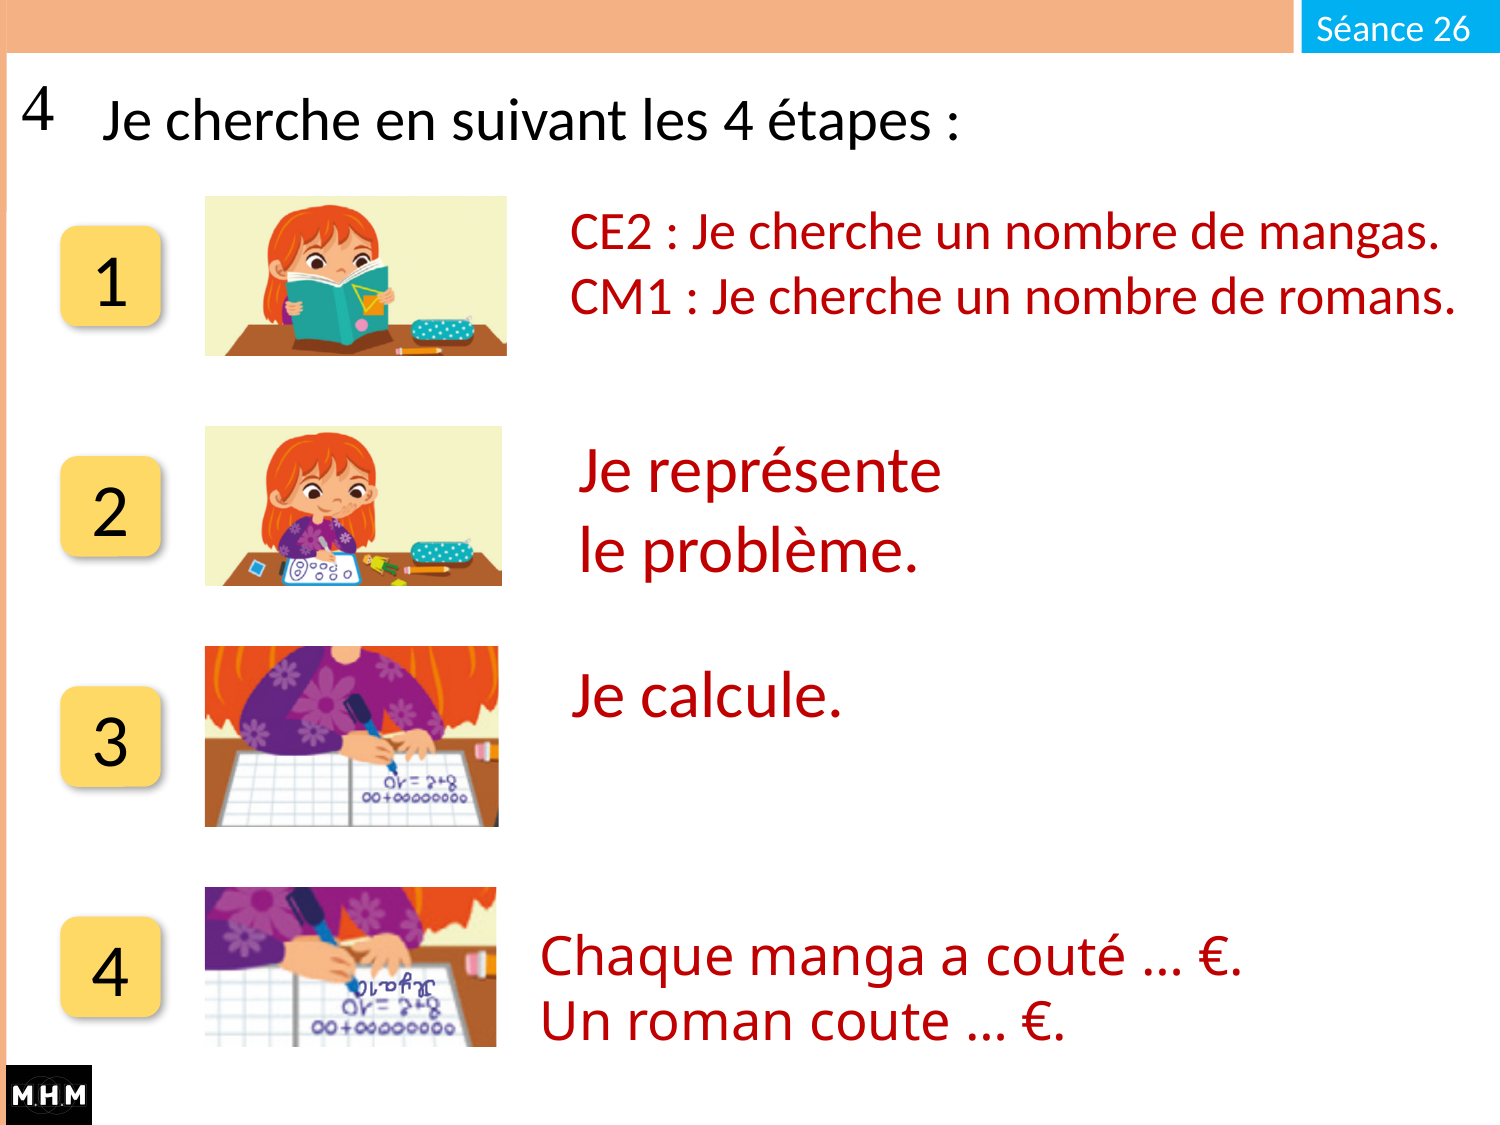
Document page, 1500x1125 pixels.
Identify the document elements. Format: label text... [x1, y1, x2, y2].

text_box CE2 : Je cherche un nombre de mangas. CM1 : Je cherche un nombre de romans. [555, 188, 1491, 333]
text_box 3 [58, 684, 163, 789]
picture [204, 645, 499, 828]
title Je cherche en suivant les 4 étapes : [88, 35, 1382, 160]
picture [6, 1065, 92, 1125]
picture [204, 426, 503, 587]
picture [204, 887, 497, 1047]
text_box 4 [58, 914, 163, 1020]
text_box 2 [58, 454, 163, 559]
text_box 1 [58, 223, 163, 329]
text_box Je représente le problème. [563, 418, 1415, 593]
text_box Chaque manga a couté … €. Un roman coute … €. [524, 913, 1455, 1059]
picture [204, 196, 515, 356]
text_box Je calcule. [556, 643, 1408, 739]
